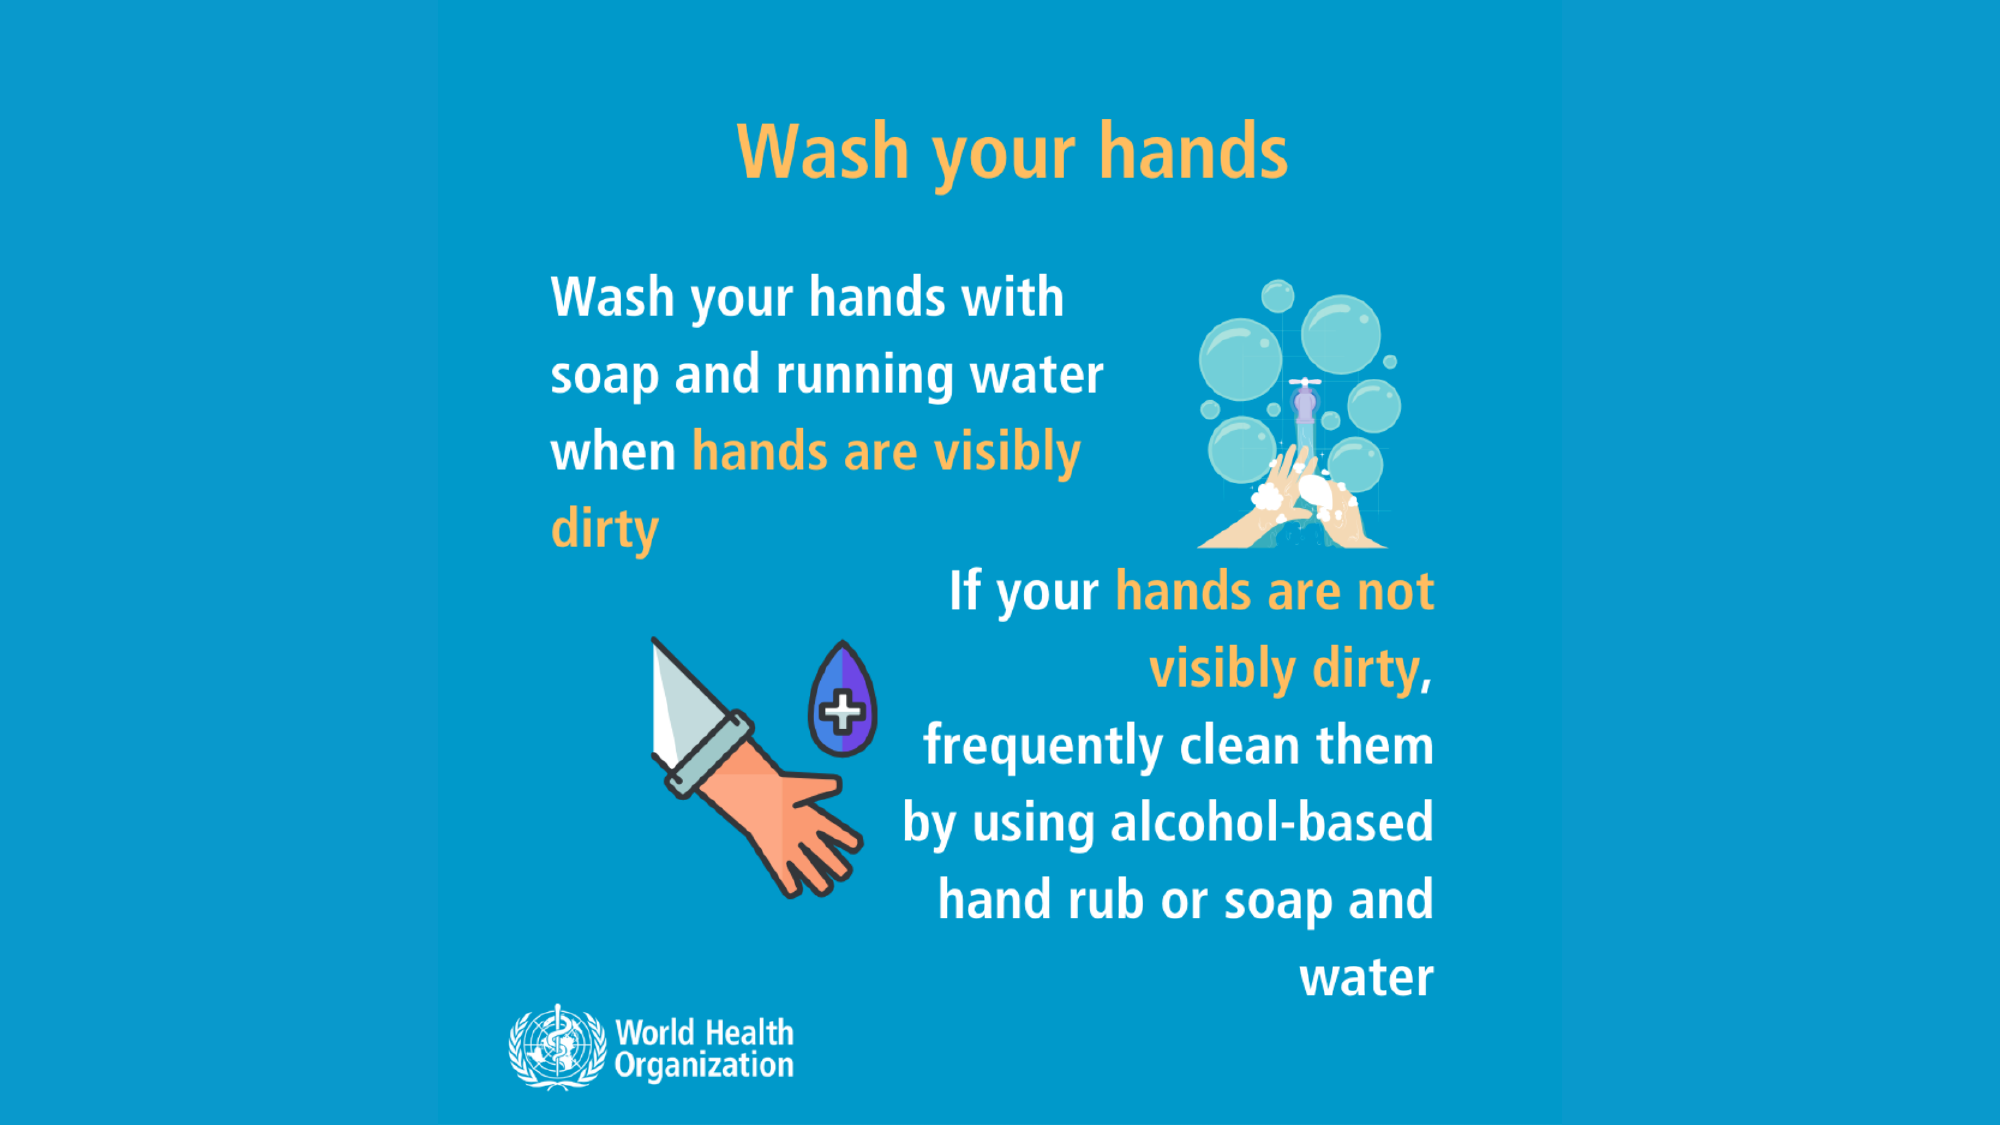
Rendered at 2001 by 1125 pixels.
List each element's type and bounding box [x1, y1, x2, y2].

picture [1384, 356, 1397, 369]
picture [803, 137, 835, 178]
picture [1198, 378, 1386, 548]
picture [766, 1018, 793, 1045]
picture [1216, 658, 1223, 686]
picture [709, 1058, 721, 1076]
picture [634, 364, 658, 404]
picture [945, 735, 960, 763]
picture [941, 877, 963, 918]
picture [1182, 137, 1213, 177]
picture [622, 441, 645, 470]
picture [1348, 380, 1401, 433]
picture [899, 364, 921, 392]
picture [552, 277, 595, 315]
picture [726, 1026, 739, 1045]
picture [722, 441, 745, 470]
picture [1388, 580, 1412, 609]
picture [1006, 275, 1013, 281]
picture [1014, 138, 1046, 178]
picture [952, 570, 959, 609]
picture [1046, 428, 1052, 469]
picture [1112, 812, 1135, 841]
picture [1102, 120, 1134, 177]
picture [595, 428, 617, 469]
picture [856, 364, 879, 392]
picture [616, 1020, 642, 1044]
picture [1380, 812, 1403, 841]
picture [886, 364, 892, 392]
picture [932, 138, 967, 195]
picture [753, 1058, 757, 1076]
picture [1027, 800, 1033, 807]
picture [723, 1058, 737, 1076]
picture [1143, 800, 1149, 840]
picture [1350, 889, 1373, 918]
picture [692, 287, 715, 327]
picture [701, 1058, 705, 1076]
picture [1357, 812, 1375, 841]
picture [1182, 735, 1201, 764]
picture [694, 428, 717, 469]
picture [551, 441, 590, 469]
picture [842, 137, 867, 178]
picture [1342, 967, 1364, 996]
picture [969, 889, 991, 918]
picture [1006, 287, 1013, 315]
picture [684, 1058, 697, 1076]
picture [1040, 812, 1063, 840]
picture [1226, 889, 1244, 918]
picture [1407, 877, 1431, 918]
picture [1339, 722, 1361, 763]
picture [779, 1058, 793, 1076]
picture [964, 567, 981, 609]
picture [1262, 137, 1287, 178]
picture [1089, 364, 1103, 392]
picture [1203, 568, 1227, 609]
picture [734, 351, 758, 393]
picture [894, 441, 916, 470]
picture [1422, 680, 1430, 693]
picture [868, 286, 890, 315]
picture [666, 1058, 679, 1076]
picture [1321, 412, 1340, 430]
picture [553, 506, 577, 547]
picture [1407, 800, 1431, 841]
picture [751, 441, 774, 469]
picture [509, 1013, 607, 1087]
picture [1119, 877, 1142, 918]
picture [1001, 441, 1007, 469]
picture [597, 518, 612, 546]
picture [1300, 967, 1339, 995]
picture [760, 1058, 775, 1076]
picture [643, 1026, 669, 1045]
picture [1056, 581, 1077, 609]
picture [1057, 441, 1080, 482]
picture [1298, 581, 1313, 609]
picture [1417, 573, 1434, 609]
picture [964, 441, 971, 469]
picture [992, 735, 1015, 776]
picture [1272, 658, 1296, 698]
picture [1376, 650, 1393, 687]
picture [779, 428, 803, 470]
picture [1179, 658, 1185, 686]
picture [1150, 658, 1174, 686]
picture [1024, 581, 1049, 609]
picture [1175, 581, 1197, 609]
picture [708, 1020, 722, 1044]
picture [928, 364, 952, 404]
picture [1141, 137, 1172, 178]
picture [1328, 812, 1351, 841]
picture [1278, 889, 1300, 918]
picture [1201, 400, 1220, 419]
picture [615, 1051, 634, 1076]
picture [1275, 735, 1298, 763]
picture [749, 287, 771, 316]
picture [1155, 812, 1175, 841]
picture [1040, 274, 1062, 315]
picture [977, 441, 995, 470]
picture [1249, 889, 1274, 918]
picture [1317, 580, 1340, 609]
picture [1262, 280, 1294, 313]
picture [1118, 568, 1141, 609]
picture [997, 889, 1020, 918]
picture [1192, 658, 1210, 687]
picture [1301, 800, 1324, 841]
picture [962, 287, 1001, 315]
picture [676, 364, 699, 393]
picture [1090, 889, 1112, 918]
picture [1209, 800, 1232, 840]
picture [605, 364, 627, 393]
picture [635, 518, 658, 559]
picture [652, 637, 863, 898]
picture [1022, 735, 1045, 764]
picture [1308, 889, 1332, 930]
picture [1380, 889, 1402, 918]
picture [718, 286, 743, 316]
picture [1396, 658, 1419, 698]
picture [1050, 735, 1073, 764]
picture [812, 274, 834, 315]
picture [627, 286, 644, 316]
picture [1302, 295, 1381, 374]
picture [935, 441, 959, 469]
picture [926, 286, 944, 316]
picture [963, 735, 986, 764]
picture [679, 1018, 693, 1045]
picture [1013, 364, 1035, 393]
picture [997, 581, 1021, 621]
picture [1040, 356, 1056, 393]
picture [1199, 318, 1282, 401]
picture [906, 800, 928, 841]
picture [924, 721, 942, 763]
picture [975, 812, 997, 841]
picture [576, 364, 600, 393]
picture [739, 1054, 749, 1076]
picture [809, 641, 877, 757]
picture [1055, 138, 1075, 177]
picture [778, 286, 793, 315]
picture [1193, 889, 1207, 918]
picture [1369, 959, 1386, 996]
picture [1221, 120, 1254, 178]
picture [827, 364, 849, 392]
picture [1366, 735, 1388, 764]
picture [876, 120, 907, 177]
picture [637, 1058, 645, 1076]
picture [584, 518, 590, 546]
picture [1219, 735, 1242, 764]
picture [1105, 728, 1122, 764]
picture [553, 364, 571, 393]
picture [1390, 967, 1412, 996]
picture [1179, 646, 1186, 652]
picture [1206, 722, 1213, 763]
picture [971, 137, 1006, 178]
picture [1027, 812, 1033, 840]
picture [1079, 735, 1101, 763]
picture [897, 274, 920, 316]
picture [598, 286, 621, 316]
picture [1282, 823, 1294, 828]
picture [1071, 889, 1086, 918]
picture [932, 812, 956, 853]
picture [964, 429, 971, 435]
picture [1146, 580, 1168, 609]
picture [741, 1026, 755, 1045]
picture [1395, 735, 1432, 763]
picture [1140, 735, 1163, 776]
picture [1345, 658, 1351, 686]
picture [1179, 812, 1203, 841]
picture [1360, 581, 1382, 609]
picture [1232, 580, 1250, 609]
picture [615, 511, 632, 547]
picture [651, 441, 674, 469]
picture [1015, 428, 1039, 470]
picture [1246, 735, 1269, 764]
picture [1269, 580, 1292, 609]
picture [706, 364, 728, 392]
picture [1359, 658, 1373, 686]
picture [738, 124, 799, 177]
picture [1017, 279, 1034, 316]
picture [650, 274, 673, 315]
picture [1069, 812, 1093, 853]
picture [1163, 889, 1188, 918]
picture [1314, 645, 1338, 687]
picture [648, 1058, 662, 1084]
picture [1061, 364, 1083, 393]
picture [1128, 722, 1134, 763]
picture [799, 364, 821, 393]
picture [1025, 877, 1049, 918]
picture [1269, 800, 1275, 840]
picture [1002, 812, 1021, 841]
picture [809, 441, 827, 470]
picture [875, 441, 889, 469]
picture [1084, 581, 1098, 609]
picture [1238, 812, 1262, 841]
picture [779, 364, 794, 392]
picture [1419, 967, 1434, 995]
picture [970, 364, 1009, 392]
picture [1317, 728, 1333, 764]
picture [1267, 403, 1280, 416]
picture [526, 1004, 583, 1079]
picture [1261, 645, 1267, 686]
picture [840, 286, 862, 316]
picture [1230, 645, 1254, 687]
picture [846, 441, 868, 470]
picture [1216, 646, 1223, 652]
